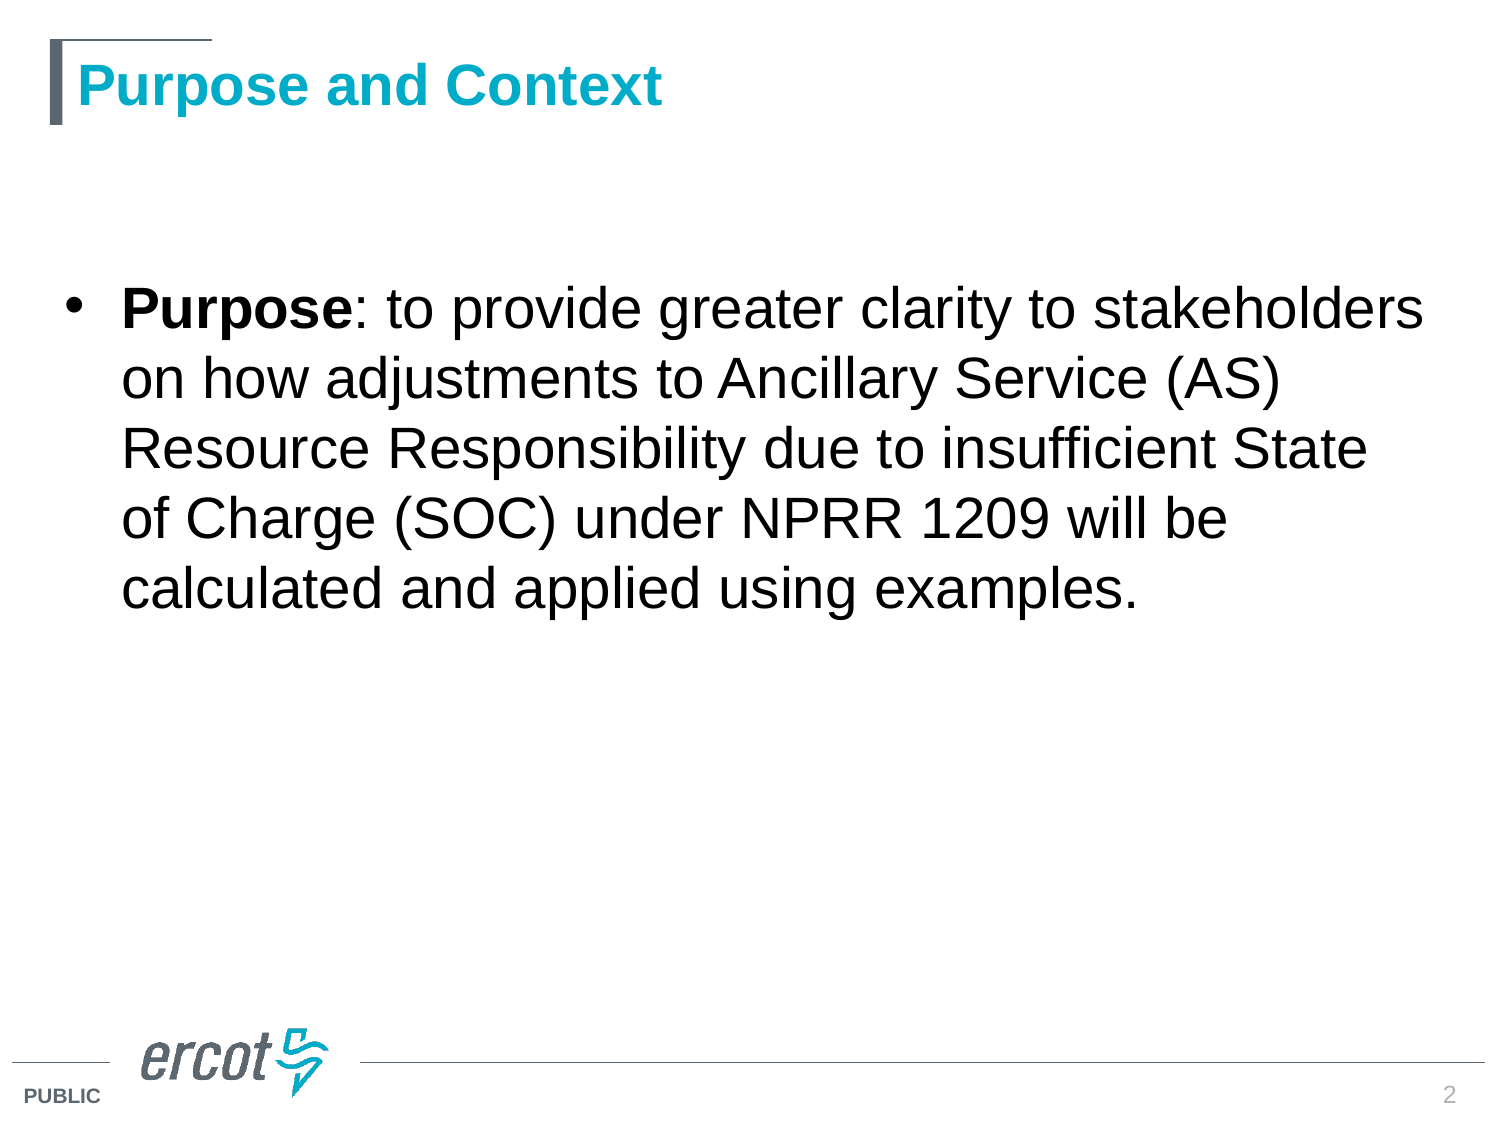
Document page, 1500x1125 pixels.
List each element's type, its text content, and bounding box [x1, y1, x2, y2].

slide_number 2 [1412, 1076, 1488, 1112]
list Purpose: to provide greater clarity to stakeholders on how adjustments to Ancillary Service (AS) Resource Responsibility due to insufficient State of Charge (SOC) under NPRR 1209 will be calculated and applied using examples. [50, 262, 1450, 972]
title Purpose and Context [62, 39, 1450, 228]
picture [137, 1024, 332, 1100]
